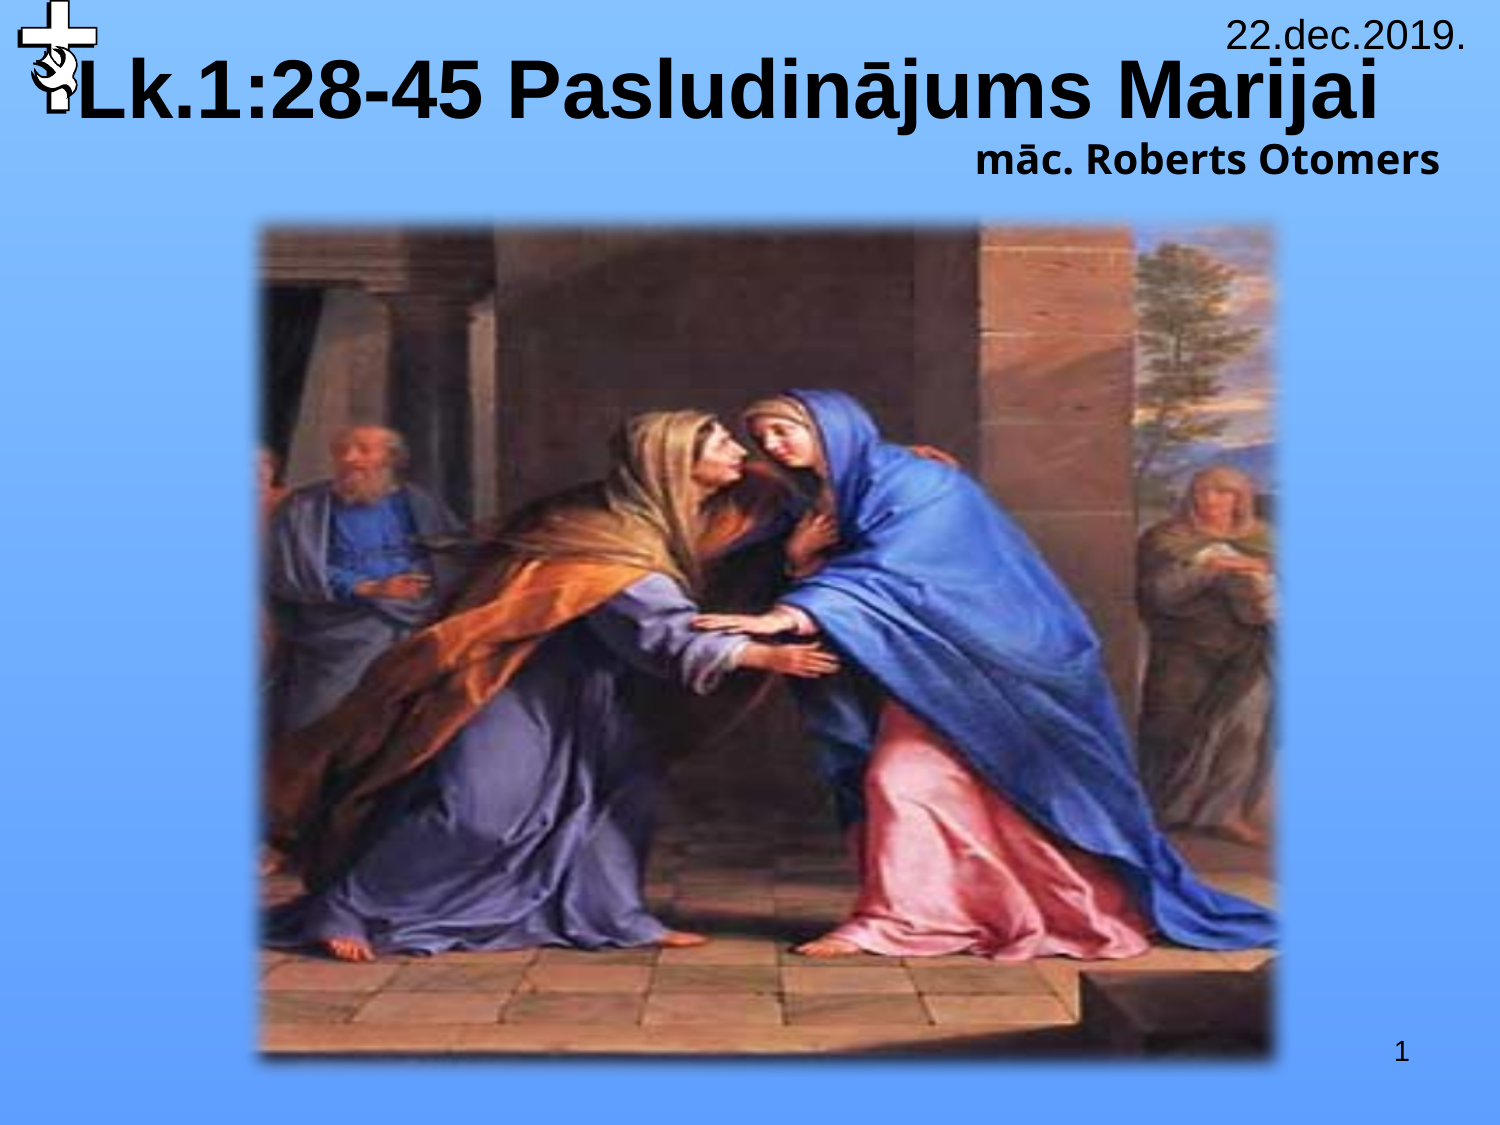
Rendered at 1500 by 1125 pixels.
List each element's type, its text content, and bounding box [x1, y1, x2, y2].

slide_number 1 [1074, 1024, 1426, 1103]
picture [241, 207, 1294, 1081]
title Lk.1:28-45 Pasludinājums Marijai [58, 0, 1400, 173]
text_box māc. Roberts Otomers [915, 125, 1500, 191]
text_box 22.dec.2019. [1400, 0, 1500, 65]
picture [17, 0, 98, 114]
